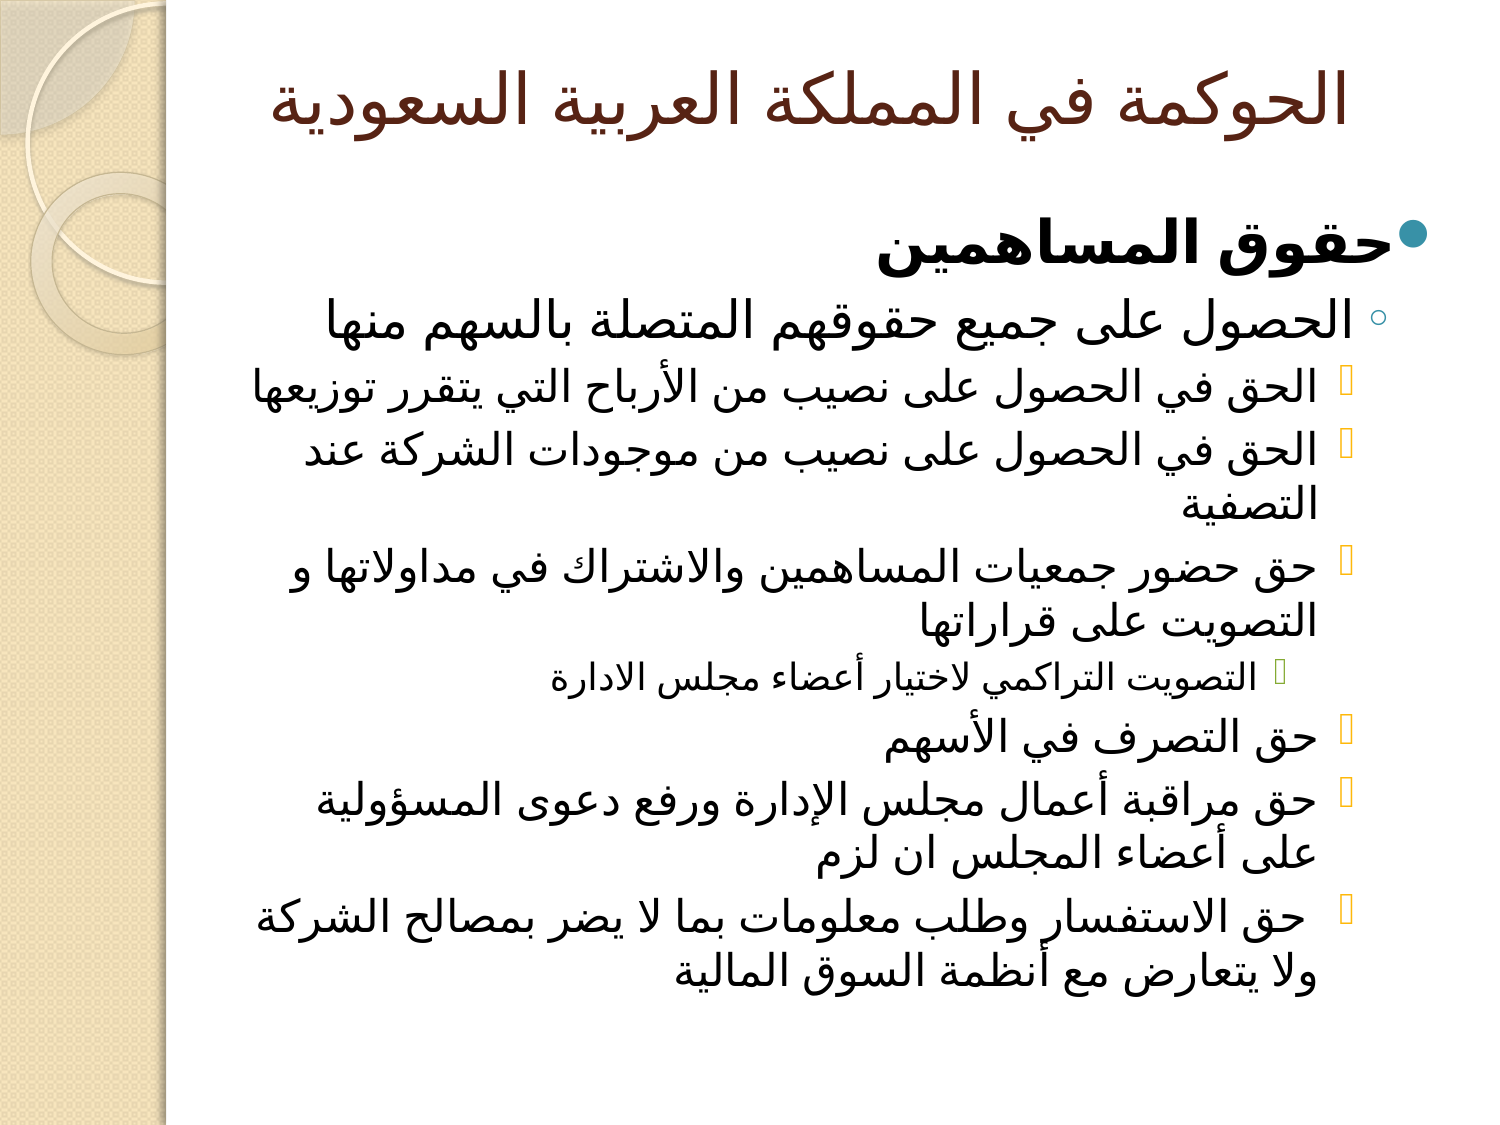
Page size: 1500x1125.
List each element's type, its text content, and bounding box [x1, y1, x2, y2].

title الحوكمة في المملكة العربية السعودية [235, 45, 1466, 196]
list حقوق المساهمين الحصول على جميع حقوقهم المتصلة بالسهم منها الحق في الحصول على نصيب من الأرباح التي يتقرر توزيعها الحق في الحصول على نصيب من موجودات الشركة عند التصفية حق حضور جمعيات المساهمين والاشتراك في مداولاتها و التصويت على قراراتها التصويت التراكمي لاختيار أعضاء مجلس الادارة حق التصرف في الأسهم حق مراقبة أعمال مجلس الإدارة ورفع دعوى المسؤولية على أعضاء المجلس ان لزم حق الاستفسار وطلب معلومات بما لا يضر بمصالح الشركة ولا يتعارض مع أنظمة السوق المالية [235, 196, 1466, 1025]
